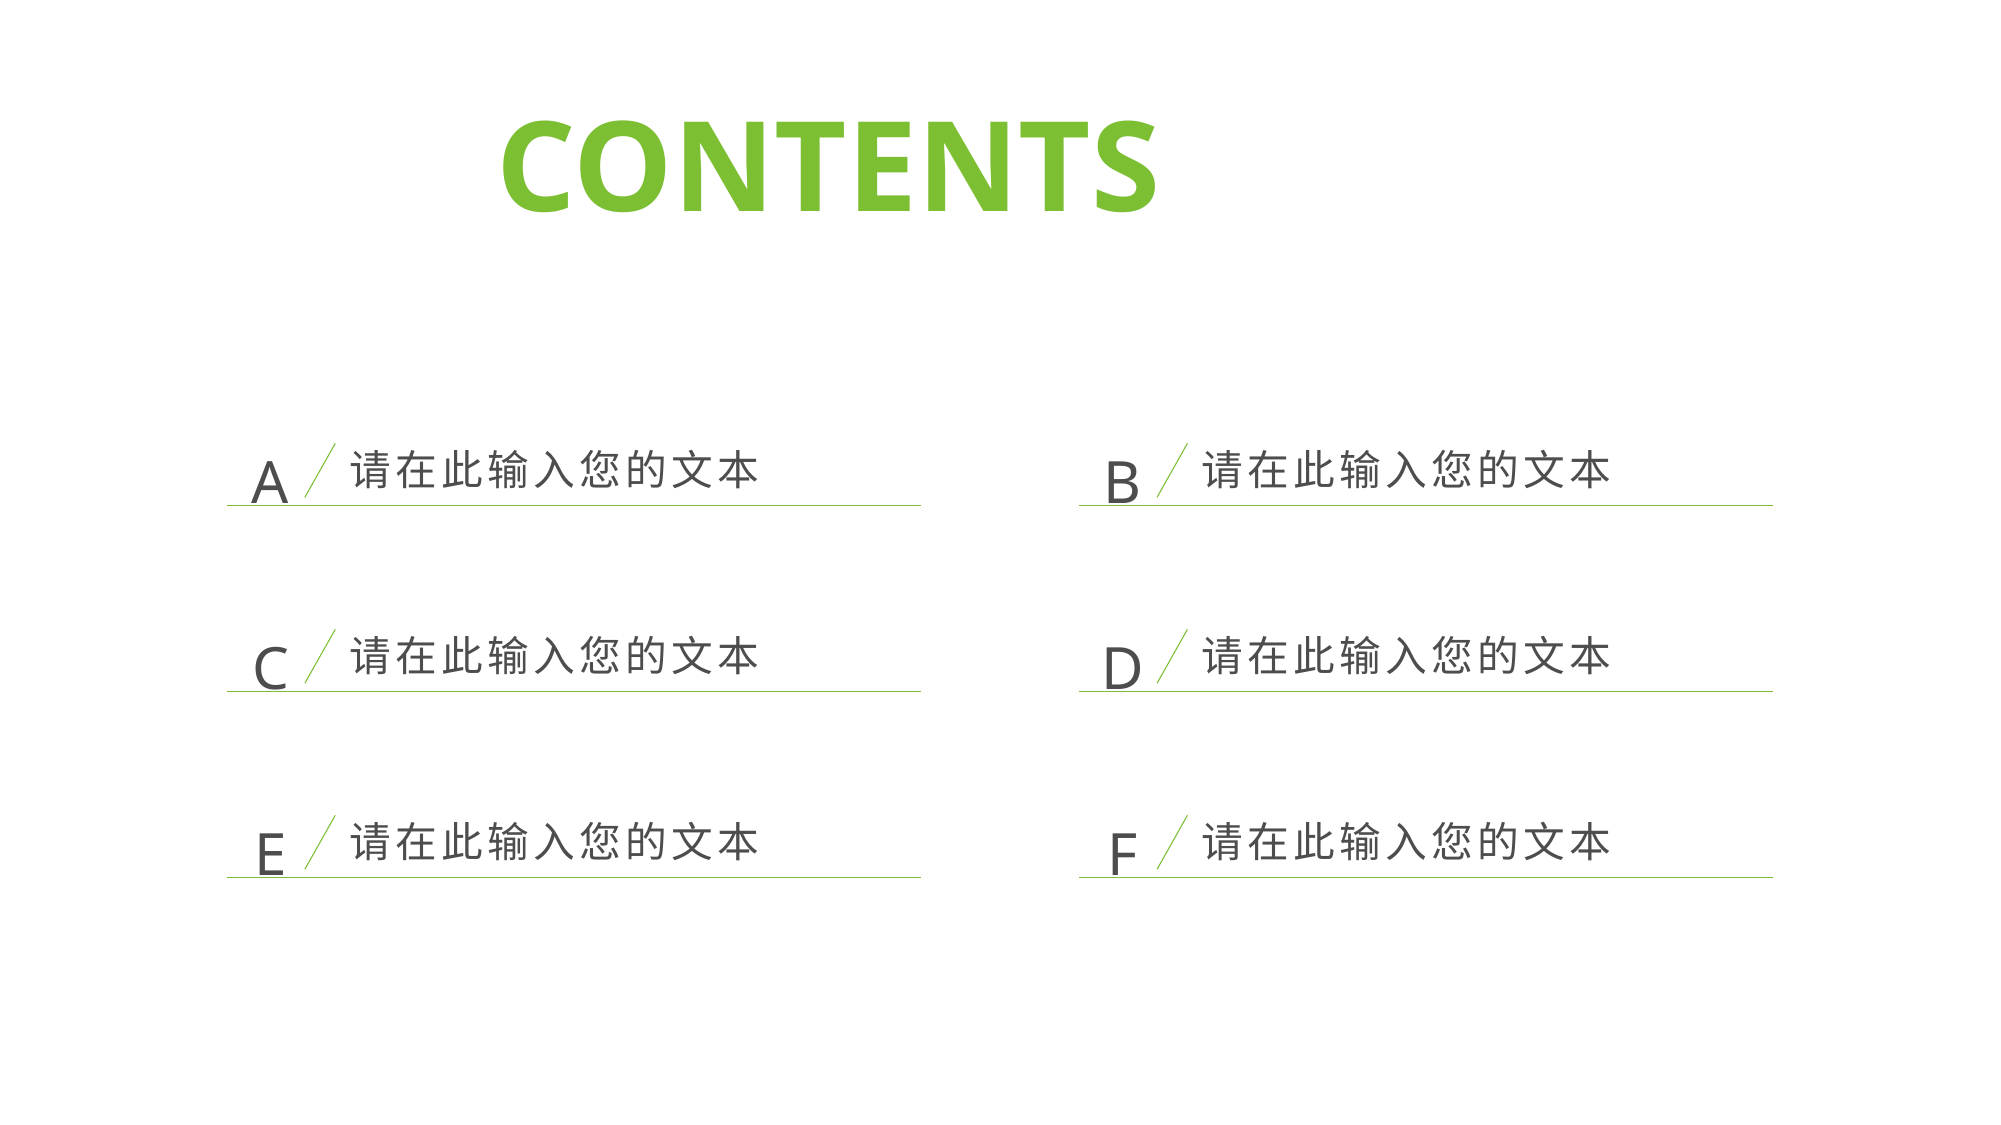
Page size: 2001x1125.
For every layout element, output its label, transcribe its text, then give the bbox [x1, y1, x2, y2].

text_box E [226, 878, 315, 888]
text_box C [226, 612, 315, 691]
text_box 请在此输入您的文本 [1189, 432, 1774, 505]
text_box B [1078, 506, 1167, 516]
text_box A [226, 506, 315, 516]
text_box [1157, 815, 1188, 870]
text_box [304, 629, 336, 684]
text_box D [1078, 692, 1167, 702]
text_box CONTENTS [481, 79, 1519, 245]
text_box E [226, 798, 315, 877]
text_box F [1078, 878, 1167, 888]
text_box C [226, 692, 315, 702]
text_box A [226, 426, 315, 505]
text_box 请在此输入您的文本 [1189, 804, 1774, 877]
text_box D [1078, 612, 1167, 691]
text_box 请在此输入您的文本 [337, 804, 922, 878]
text_box 请在此输入您的文本 [337, 618, 922, 692]
text_box F [1078, 798, 1167, 877]
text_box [1157, 629, 1188, 684]
text_box 请在此输入您的文本 [1189, 618, 1774, 691]
text_box B [1078, 426, 1167, 505]
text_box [1157, 443, 1188, 498]
text_box 请在此输入您的文本 [337, 432, 922, 506]
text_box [304, 443, 336, 498]
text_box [304, 815, 336, 870]
